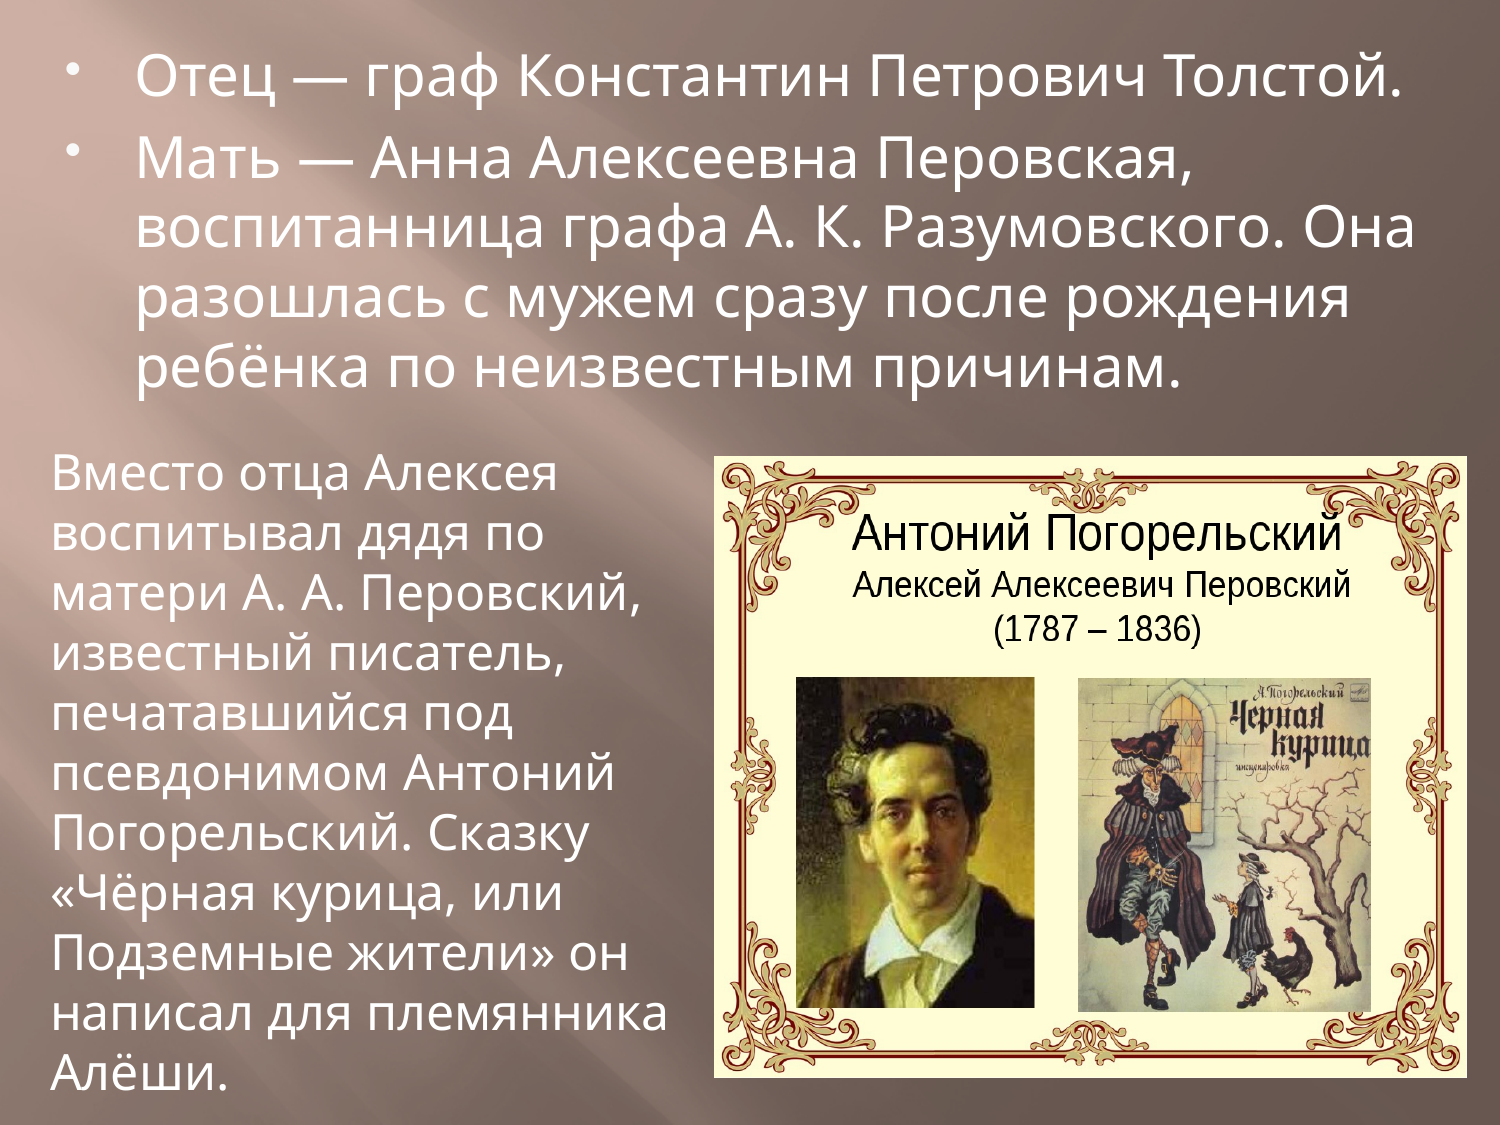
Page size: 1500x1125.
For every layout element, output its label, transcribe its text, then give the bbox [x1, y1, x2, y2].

text_box Вместо отца Алексея воспитывал дядя по матери А. А. Перовский, известный писатель, печатавшийся под псевдонимом Антоний Погорельский. Сказку «Чёрная курица, или Подземные жители» он написал для племянника Алёши. [35, 433, 692, 1109]
picture [714, 456, 1468, 1078]
list Отец — граф Константин Петрович Толстой. Мать — Анна Алексеевна Перовская, воспитанница графа А. К. Разумовского. Она разошлась с мужем сразу после рождения ребёнка по неизвестным причинам. [29, 30, 1471, 434]
